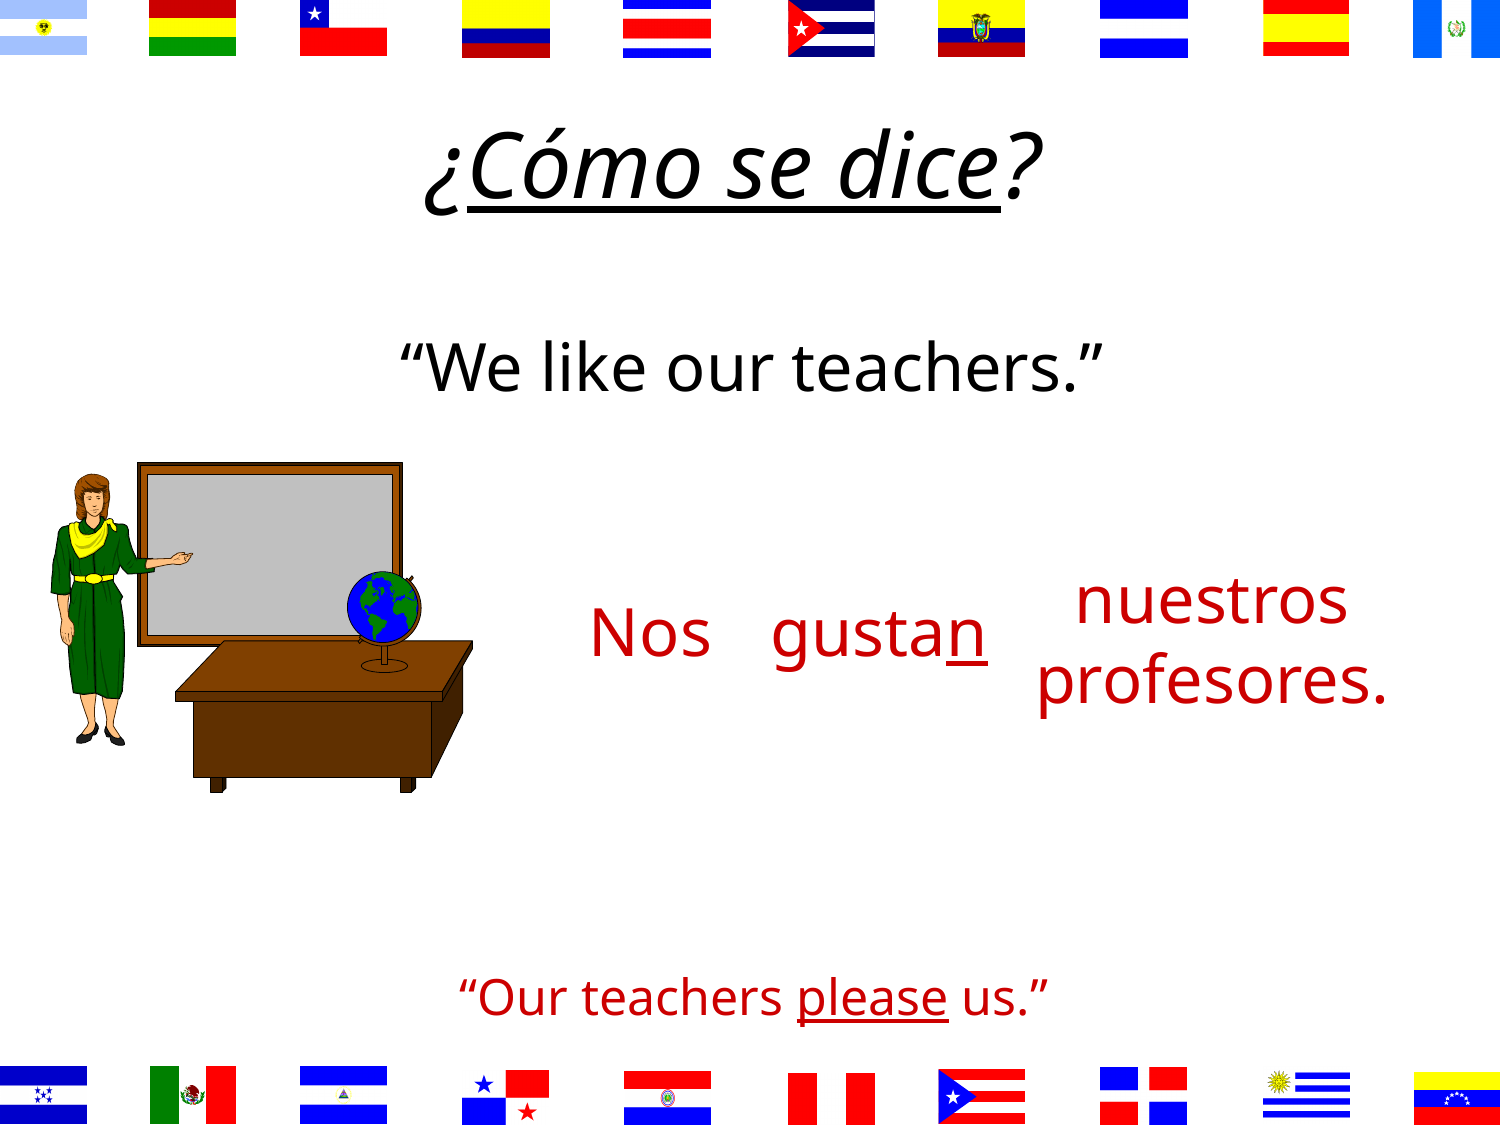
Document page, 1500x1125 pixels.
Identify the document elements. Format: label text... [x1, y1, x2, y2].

picture [49, 462, 475, 794]
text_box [0, 1065, 1500, 1125]
text_box nuestros profesores. [1012, 549, 1413, 725]
text_box “Our teachers please us.” [444, 958, 1064, 1033]
text_box ¿Cómo se dice? [412, 99, 1088, 225]
text_box “We like our teachers.” [386, 317, 1119, 413]
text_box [0, 0, 1500, 58]
text_box gustan [755, 581, 1003, 677]
text_box Nos [574, 581, 727, 677]
